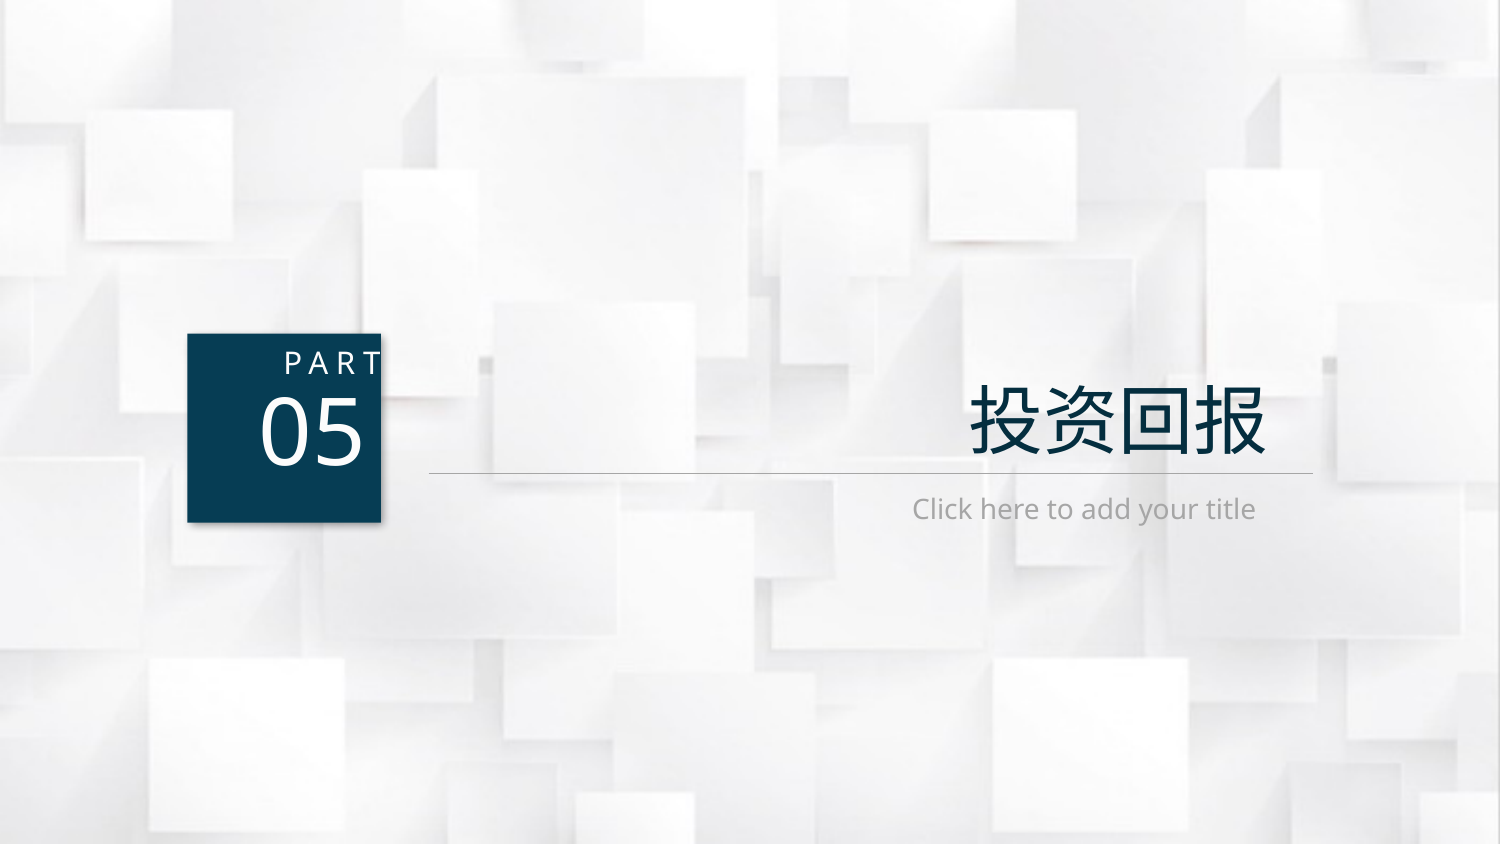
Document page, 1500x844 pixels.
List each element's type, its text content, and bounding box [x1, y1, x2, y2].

text_box 05 [186, 385, 382, 524]
text_box PART [179, 335, 381, 385]
text_box 投资回报 [381, 366, 1313, 507]
picture [0, 0, 1500, 844]
text_box Click here to add your title [388, 484, 1272, 533]
